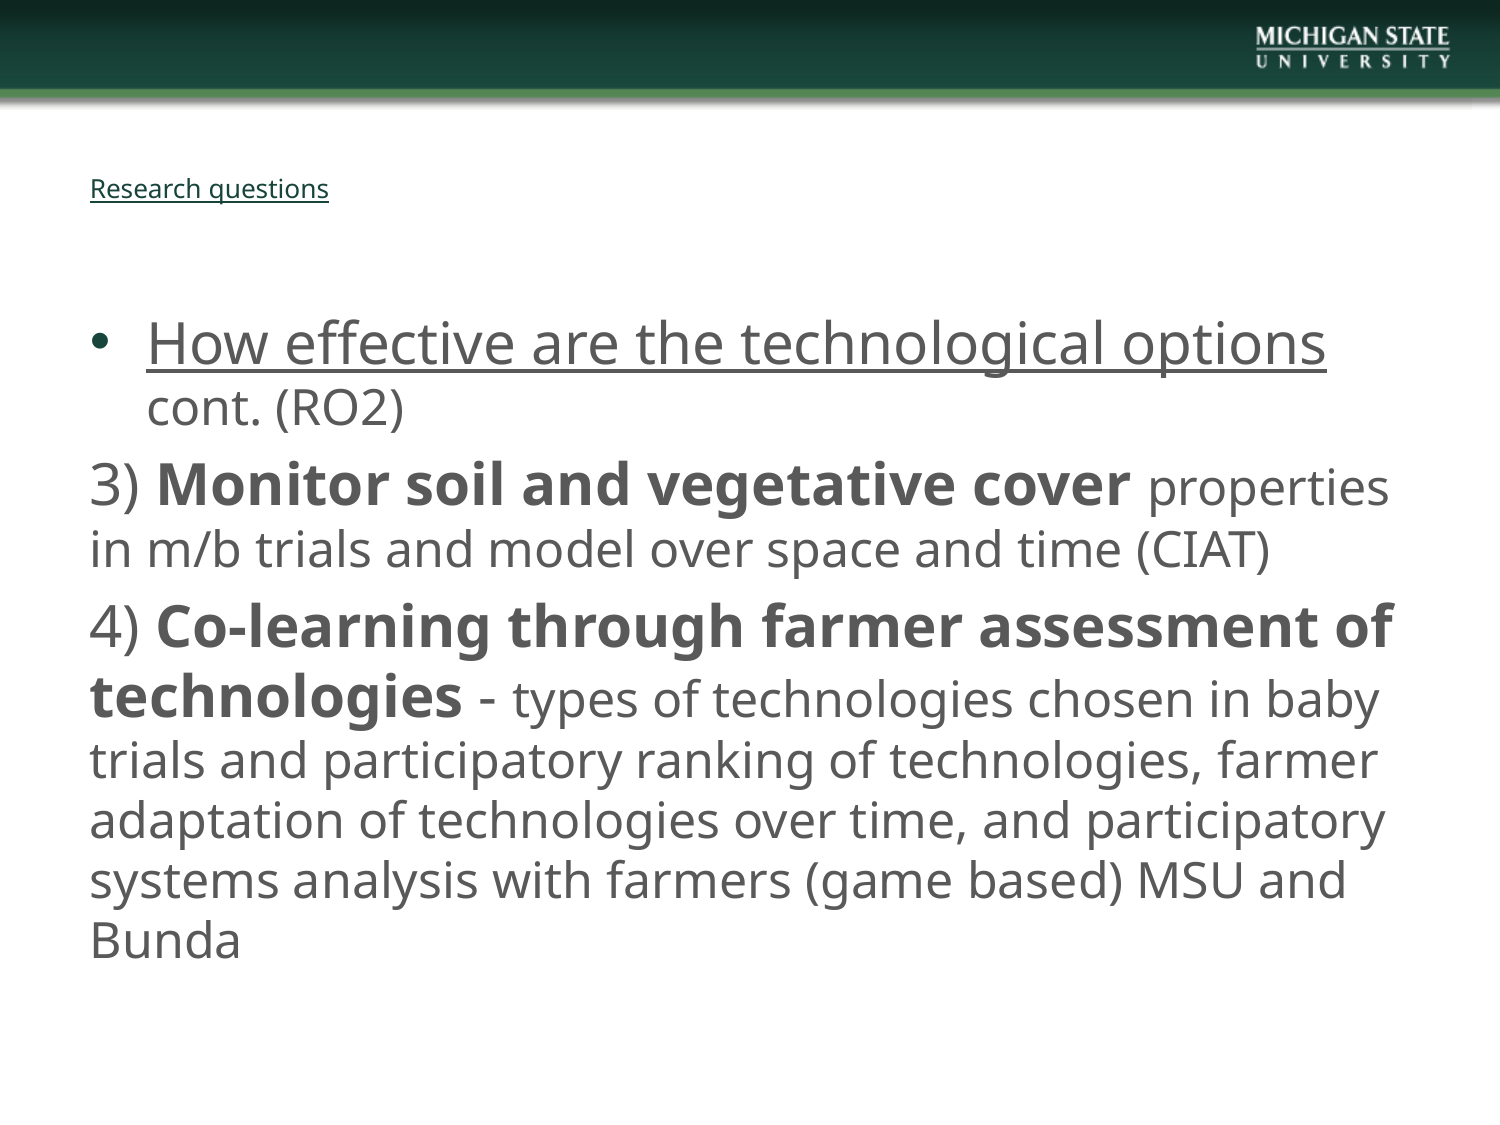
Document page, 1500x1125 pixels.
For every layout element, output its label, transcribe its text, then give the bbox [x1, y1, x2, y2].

picture [0, 0, 1500, 110]
list How effective are the technological options cont. (RO2) 3) Monitor soil and vegetative cover properties in m/b trials and model over space and time (CIAT) 4) Co-learning through farmer assessment of technologies - types of technologies chosen in baby trials and participatory ranking of technologies, farmer adaptation of technologies over time, and participatory systems analysis with farmers (game based) MSU and Bunda [75, 298, 1425, 966]
title Research questions [75, 165, 1425, 245]
